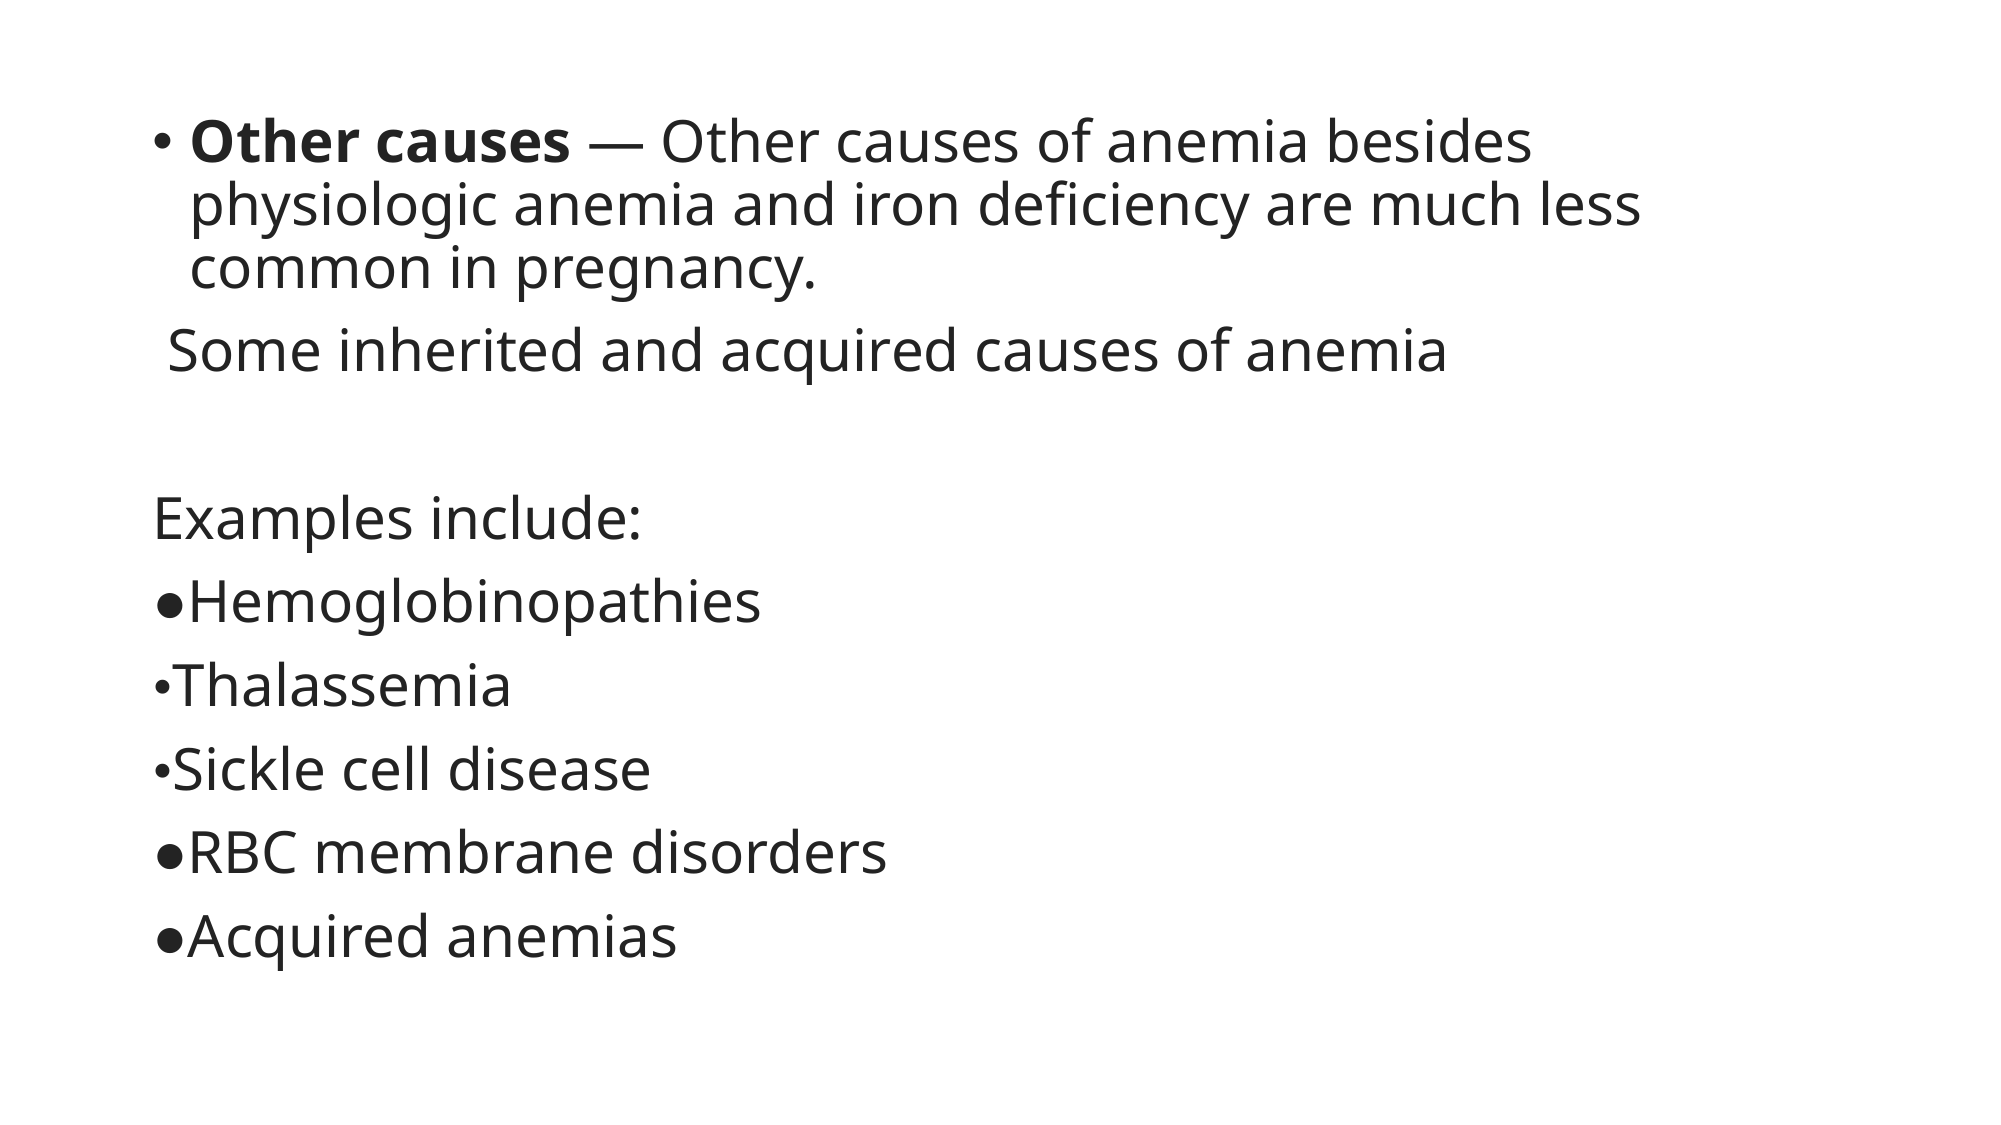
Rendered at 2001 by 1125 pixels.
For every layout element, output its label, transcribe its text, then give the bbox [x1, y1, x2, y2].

list Other causes — Other causes of anemia besides physiologic anemia and iron deficiency are much less common in pregnancy. Some inherited and acquired causes of anemia Examples include: ●Hemoglobinopathies •Thalassemia •Sickle cell disease ●RBC membrane disorders ●Acquired anemias [137, 104, 1863, 1014]
